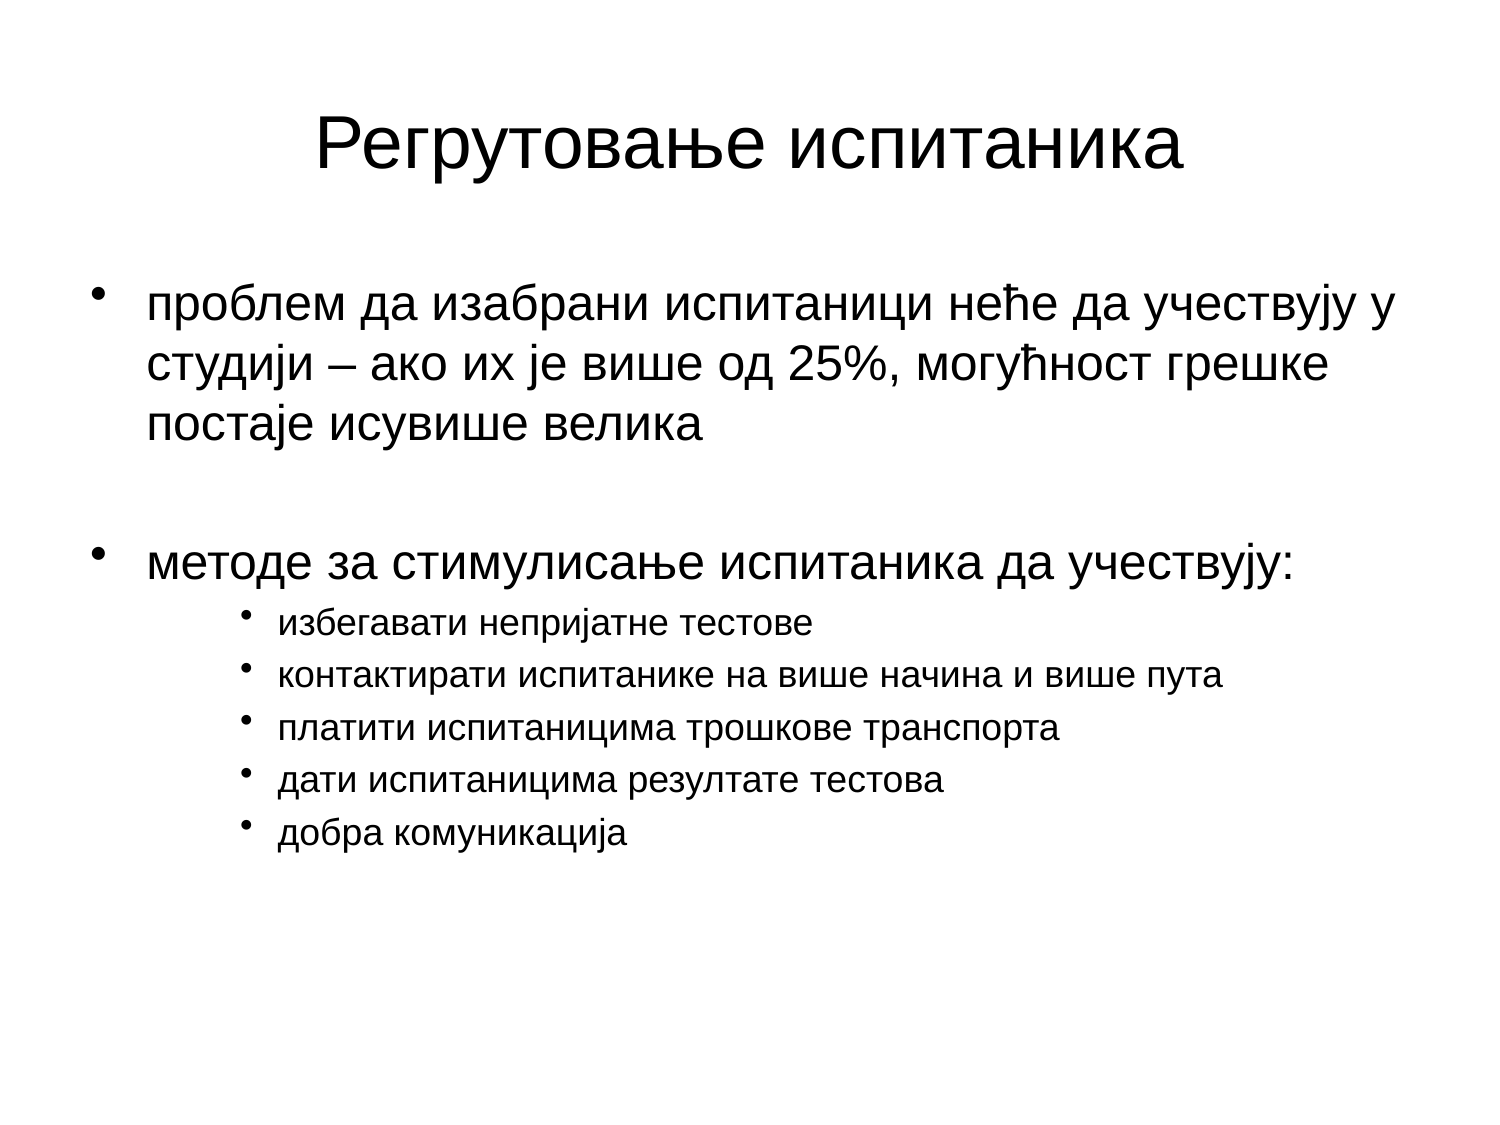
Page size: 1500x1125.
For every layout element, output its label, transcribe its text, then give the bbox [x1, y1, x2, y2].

list проблем да изабрани испитаници неће да учествују у студији – ако их је више од 25%, могућност грешке постаје исувише велика методе за стимулисање испитаника да учествују: избегавати непријатне тестове контактирати испитанике на више начина и више пута платити испитаницима трошкове транспорта дати испитаницима резултате тестова добра комуникација [74, 262, 1426, 1006]
title Регрутовање испитаника [74, 44, 1426, 233]
